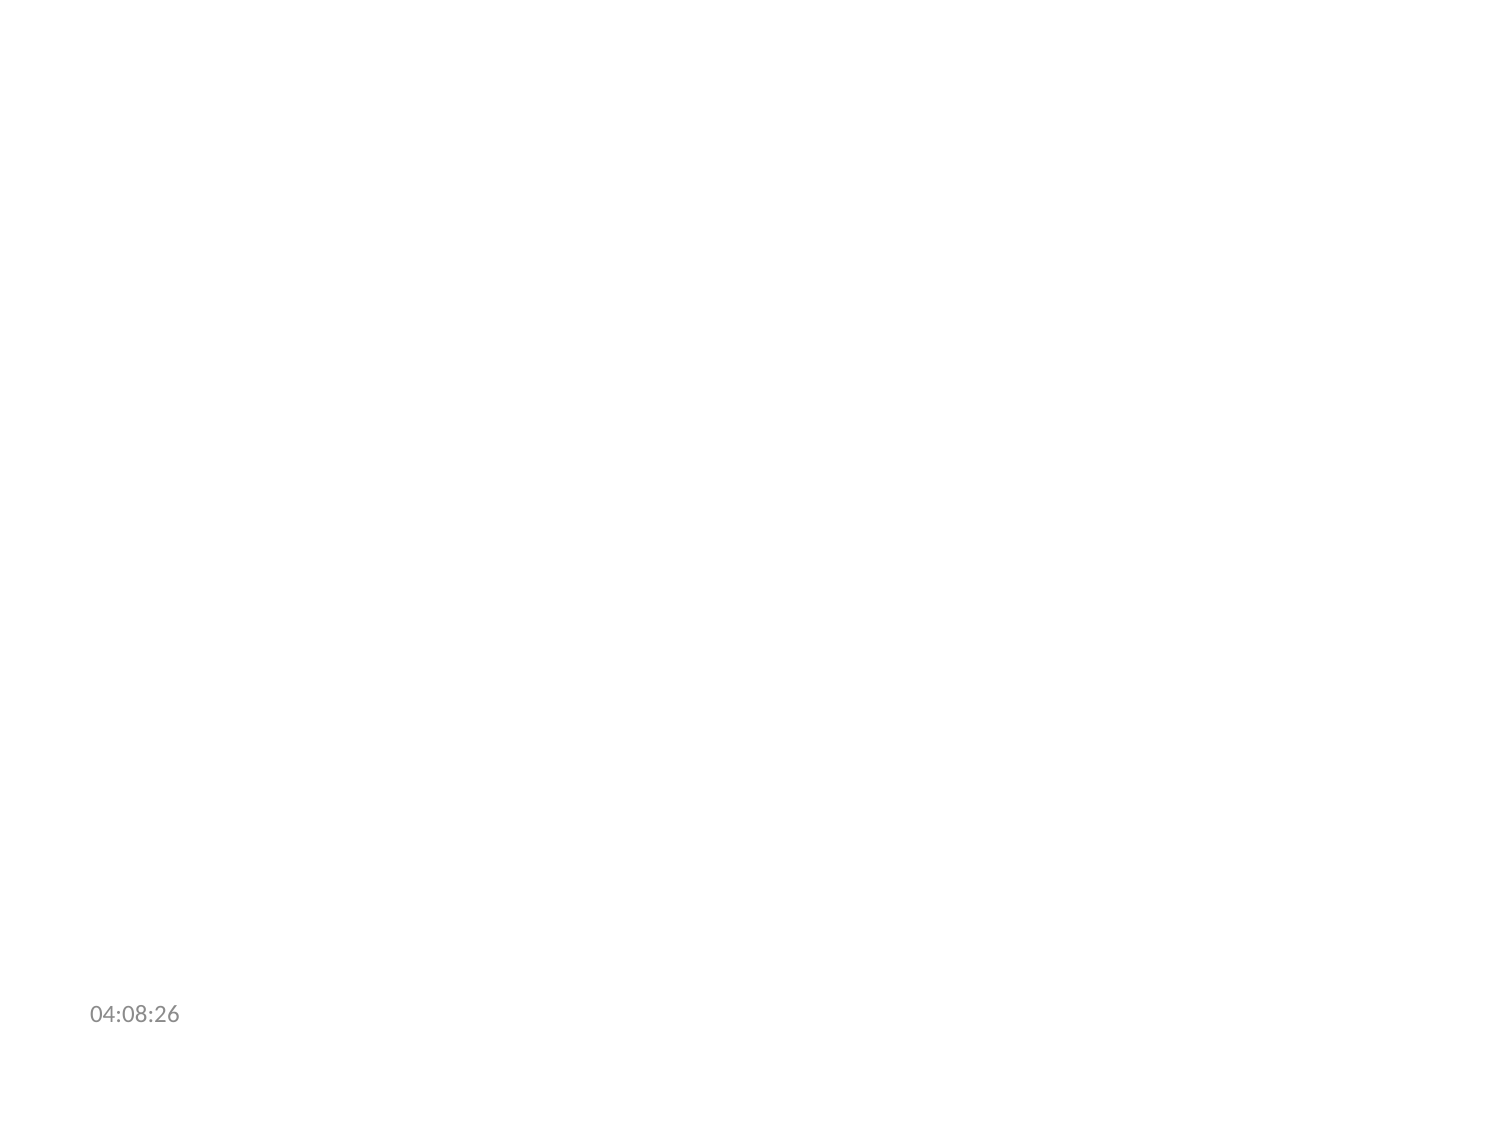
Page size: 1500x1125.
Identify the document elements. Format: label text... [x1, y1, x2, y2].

text_box 15:35:09 [75, 982, 425, 1043]
